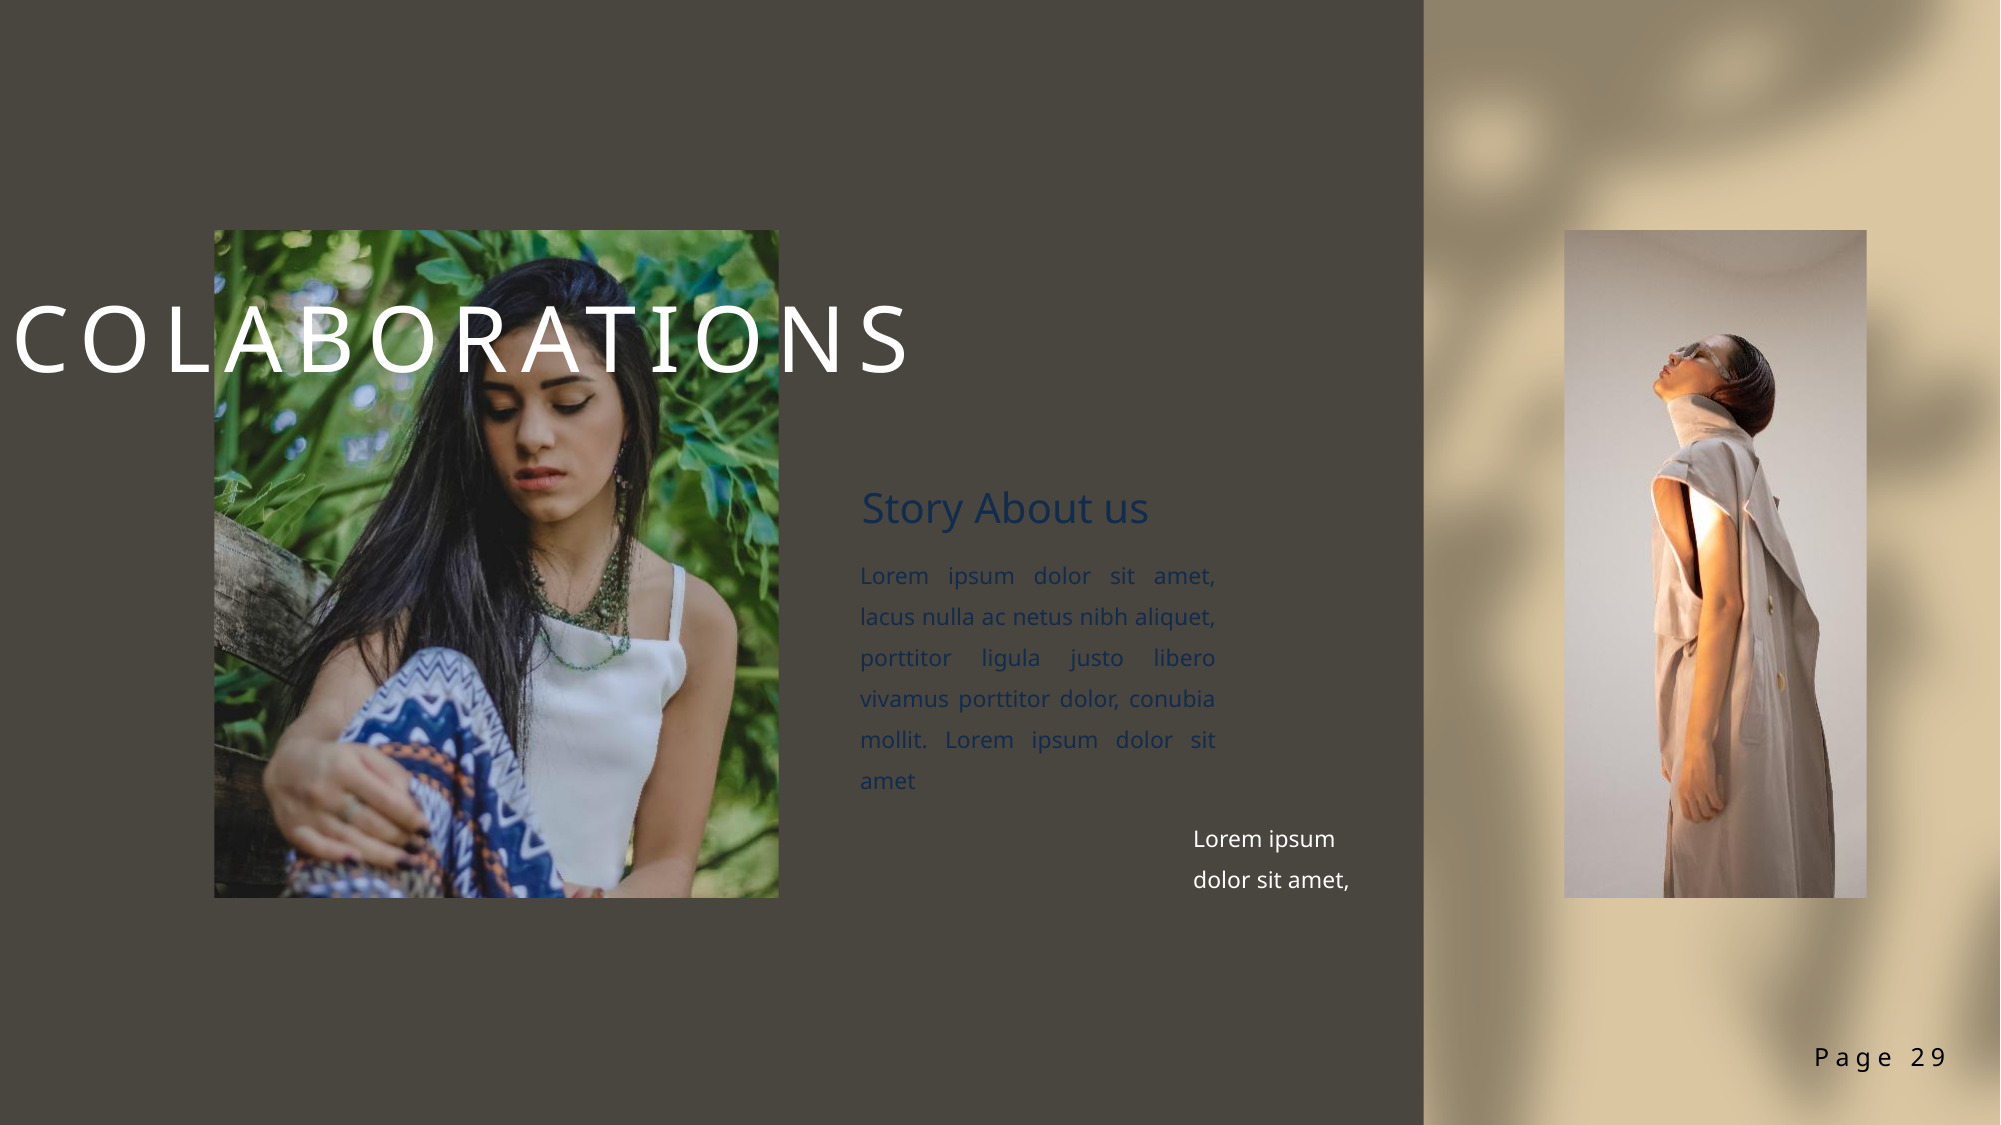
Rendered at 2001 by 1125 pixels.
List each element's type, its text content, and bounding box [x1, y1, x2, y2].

text_box COLABORATIONS [779, 273, 1091, 407]
picture [214, 230, 779, 898]
text_box COLABORATIONS [0, 273, 214, 407]
text_box Story About us [847, 474, 1253, 540]
text_box Lorem ipsum dolor sit amet, [1178, 803, 1389, 901]
text_box [0, 0, 1425, 1125]
text_box Lorem ipsum dolor sit amet, lacus nulla ac netus nibh aliquet, porttitor ligula justo libero vivamus porttitor dolor, conubia mollit. Lorem ipsum dolor sit amet [845, 540, 1232, 802]
picture [1425, 0, 2000, 1125]
